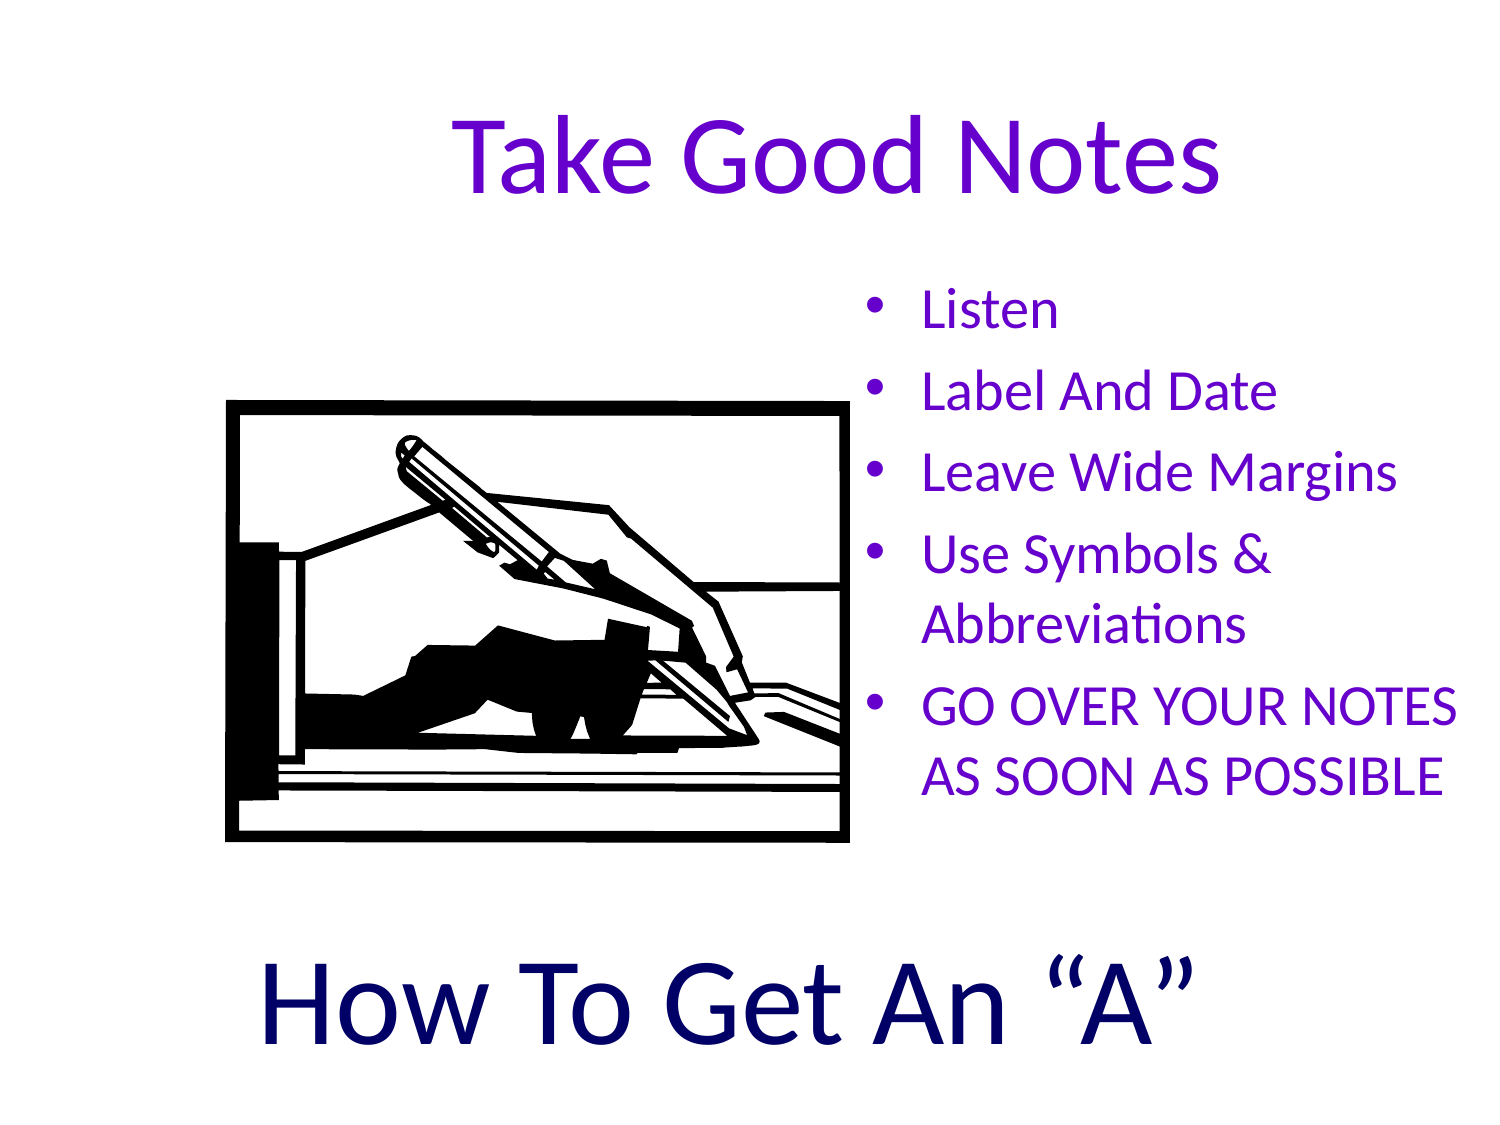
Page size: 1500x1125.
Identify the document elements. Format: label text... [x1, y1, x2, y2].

list Listen Label And Date Leave Wide Margins Use Symbols & Abbreviations GO OVER YOUR NOTES AS SOON AS POSSIBLE [849, 262, 1475, 1000]
title Take Good Notes [200, 50, 1475, 248]
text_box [224, 399, 851, 843]
text_box How To Get An “A” [243, 912, 1245, 1078]
